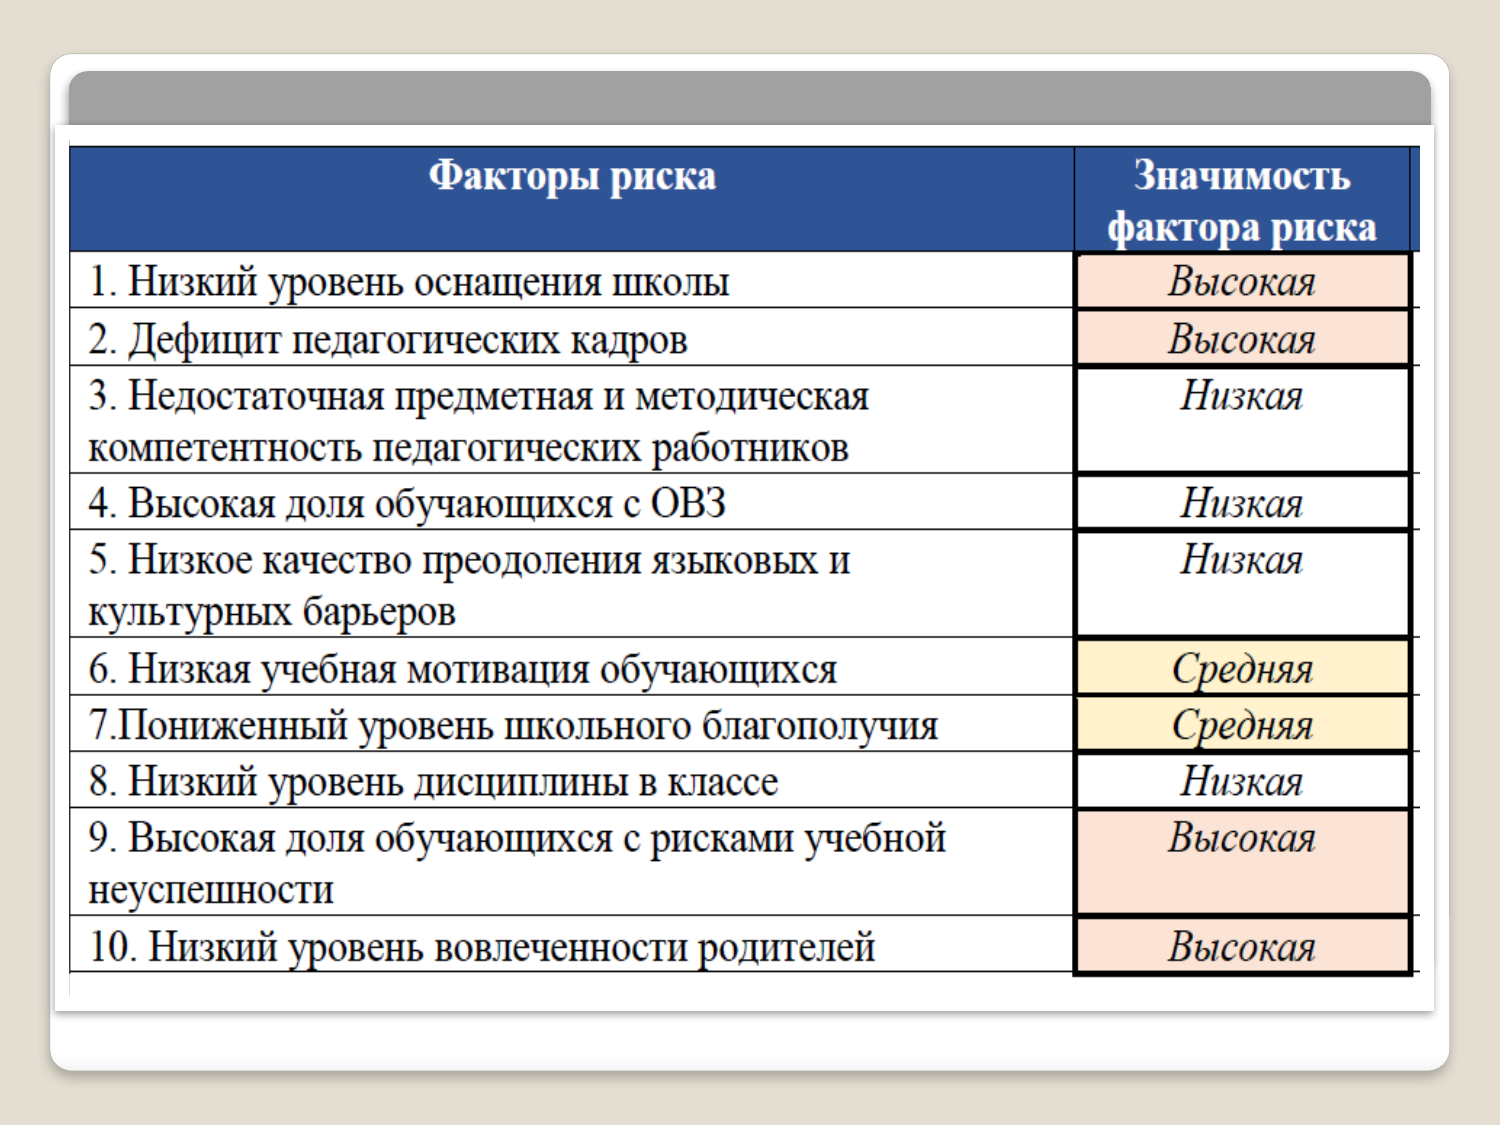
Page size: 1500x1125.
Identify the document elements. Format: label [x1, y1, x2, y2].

picture [69, 139, 1421, 997]
